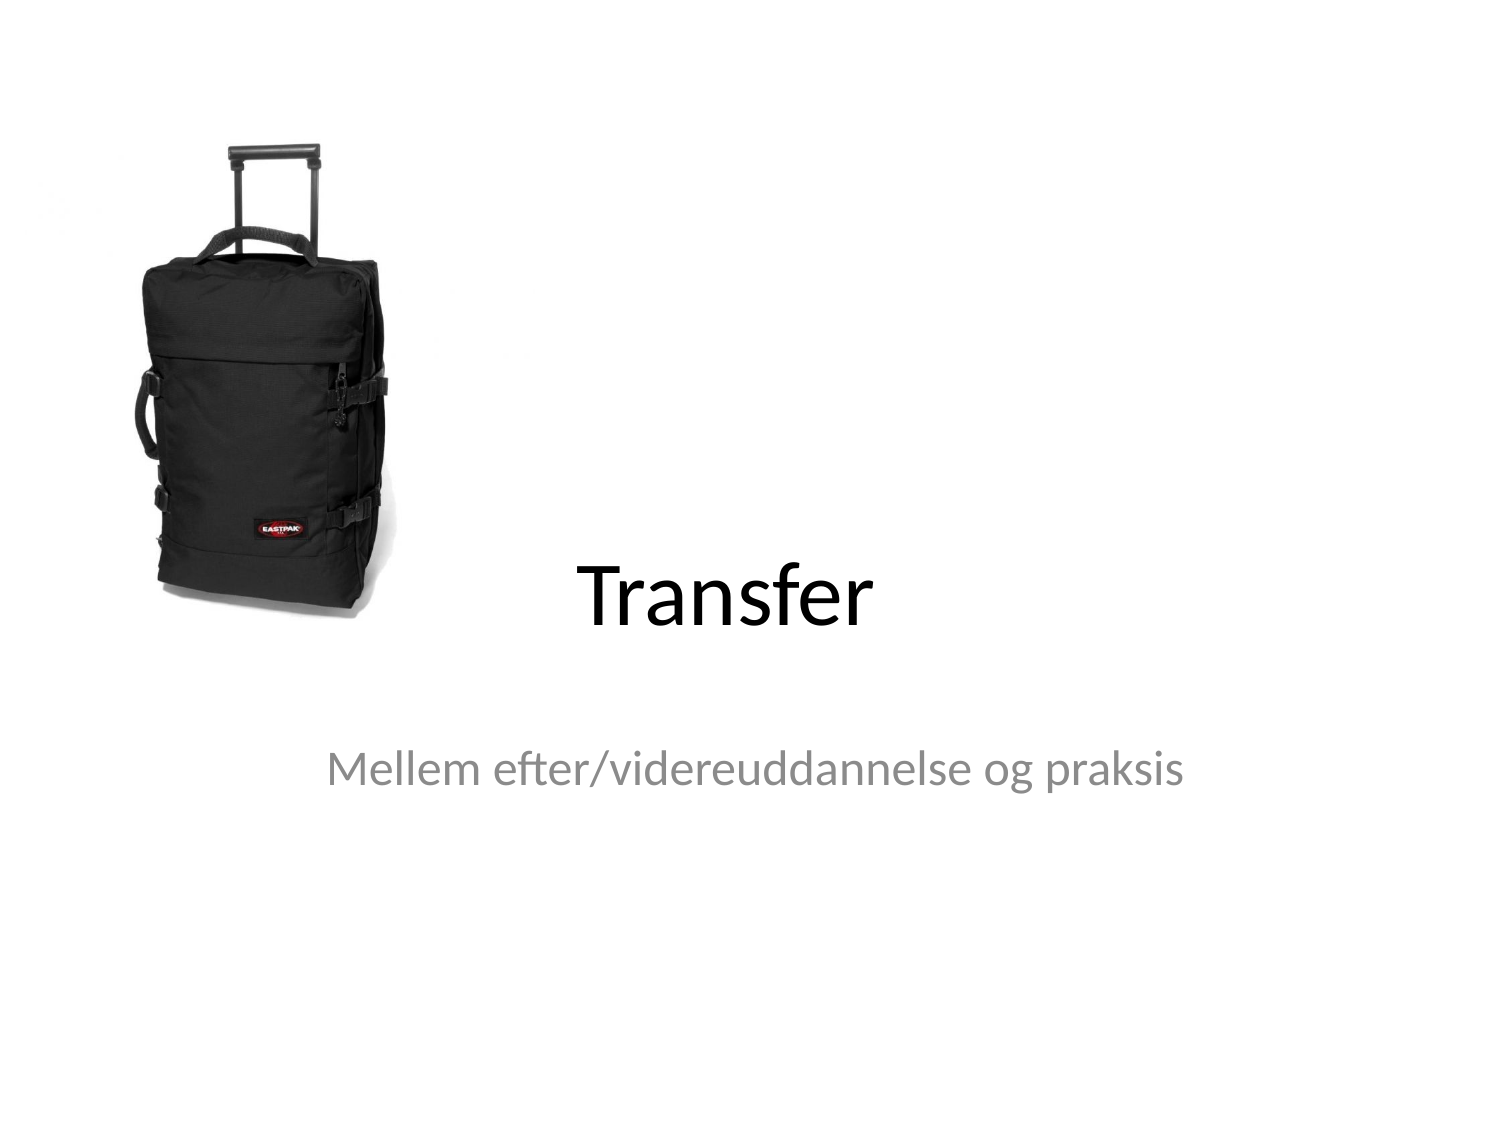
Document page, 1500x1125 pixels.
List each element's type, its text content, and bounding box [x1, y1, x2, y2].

subtitle Mellem efter/videreuddannelse og praksis [230, 727, 1281, 1016]
picture [0, 101, 536, 637]
title Transfer [88, 468, 1364, 710]
